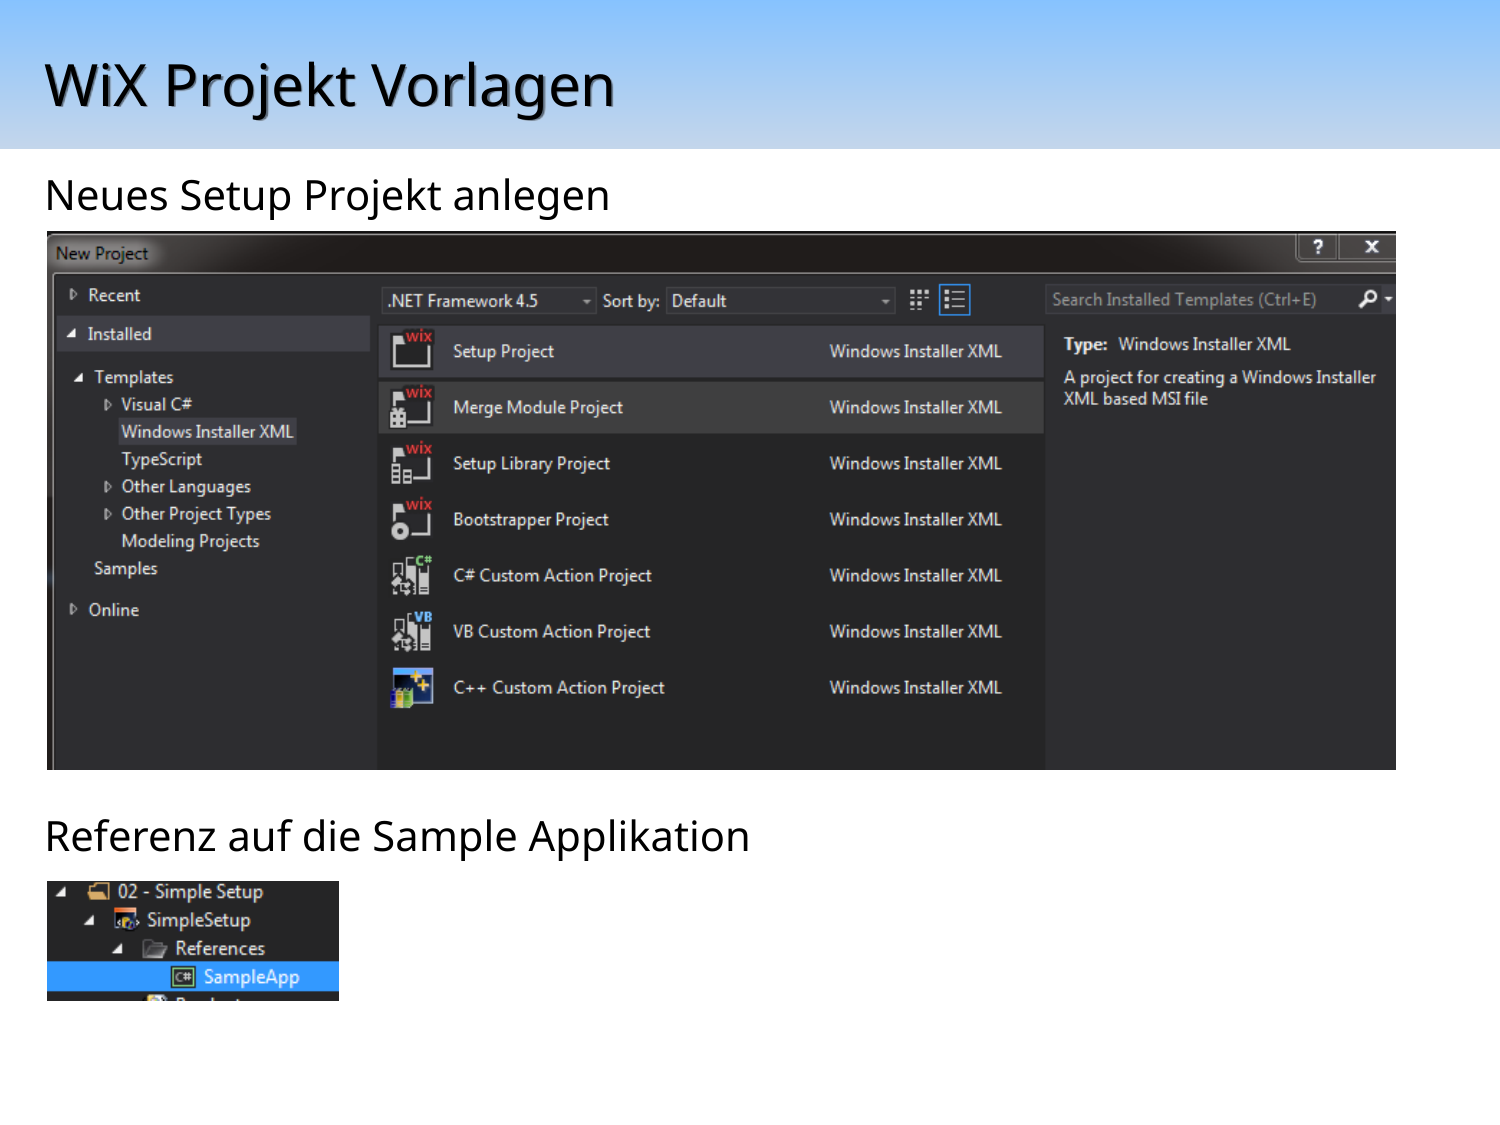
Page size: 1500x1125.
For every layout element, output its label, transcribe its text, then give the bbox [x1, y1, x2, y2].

picture [47, 231, 1396, 771]
list Neues Setup Projekt anlegen Referenz auf die Sample Applikation [29, 160, 1471, 1125]
picture [47, 881, 339, 1001]
title WiX Projekt Vorlagen [29, 29, 1471, 138]
